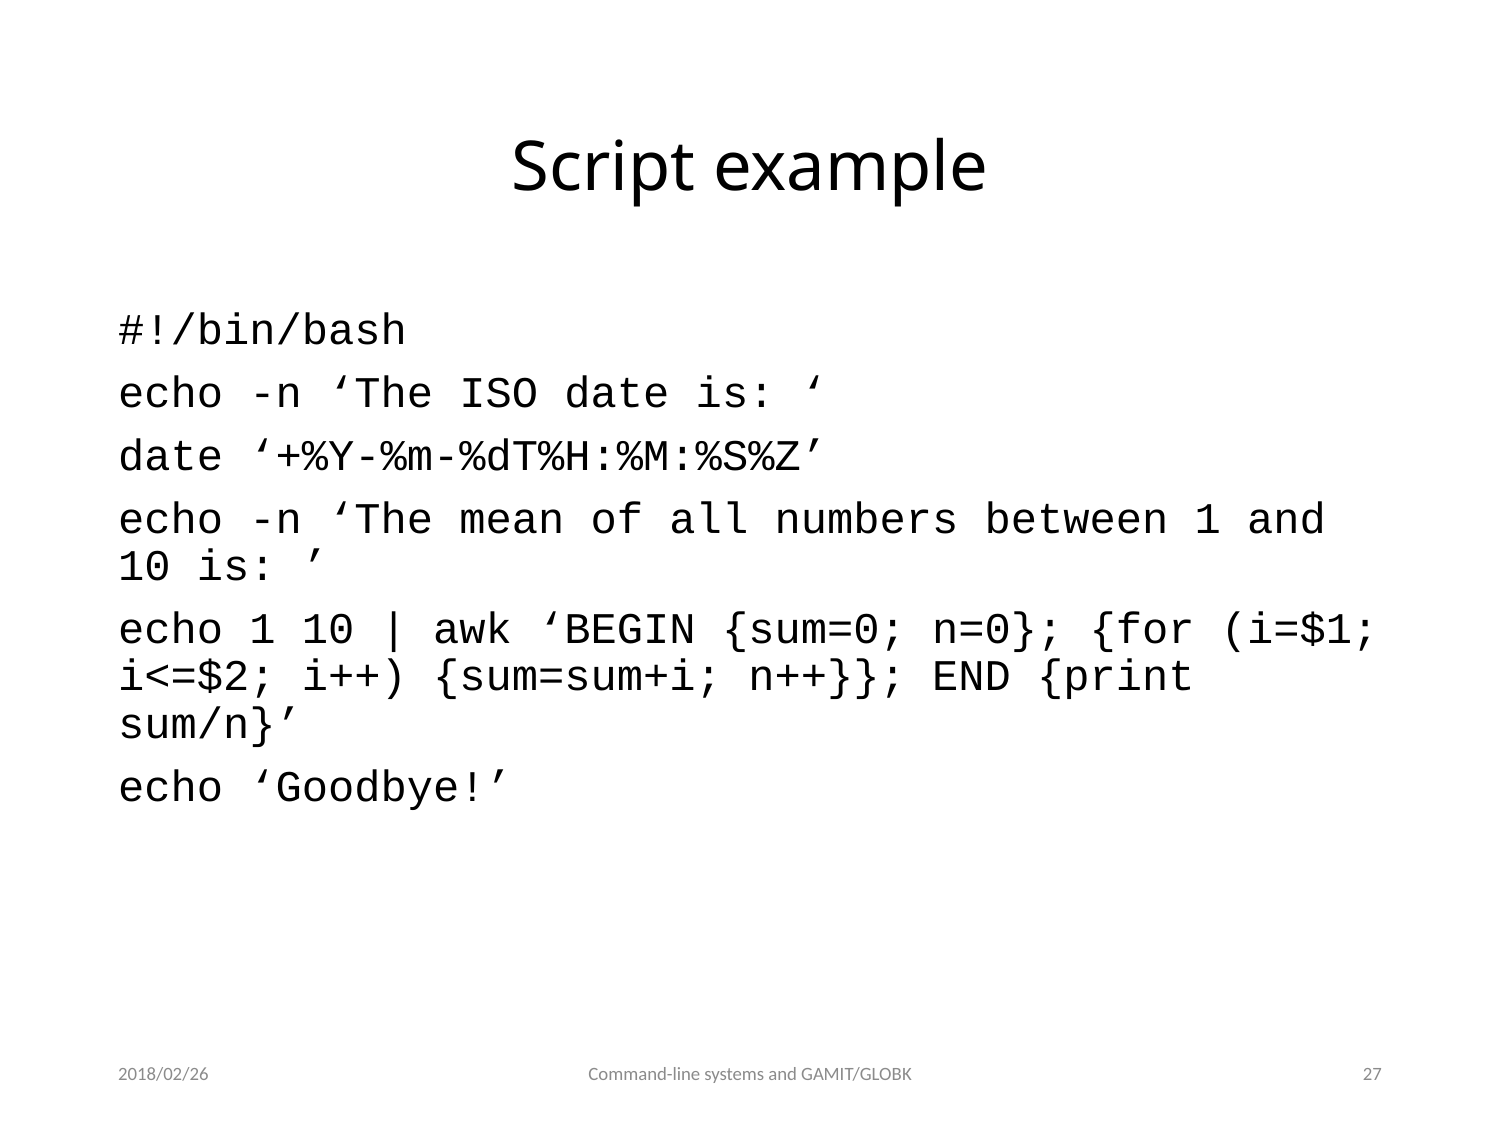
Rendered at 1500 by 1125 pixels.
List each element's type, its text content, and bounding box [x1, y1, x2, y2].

footer Command-line systems and GAMIT/GLOBK [496, 1042, 1004, 1103]
list #!/bin/bash echo -n ‘The ISO date is: ‘ date ‘+%Y-%m-%dT%H:%M:%S%Z’ echo -n ‘The mean of all numbers between 1 and 10 is: ’ echo 1 10 | awk ‘BEGIN {sum=0; n=0}; {for (i=$1; i<=$2; i++) {sum=sum+i; n++}}; END {print sum/n}’ echo ‘Goodbye!’ [103, 299, 1397, 1014]
title Script example [103, 59, 1397, 278]
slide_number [103, 1042, 441, 1103]
slide_number 26 [1059, 1042, 1397, 1103]
